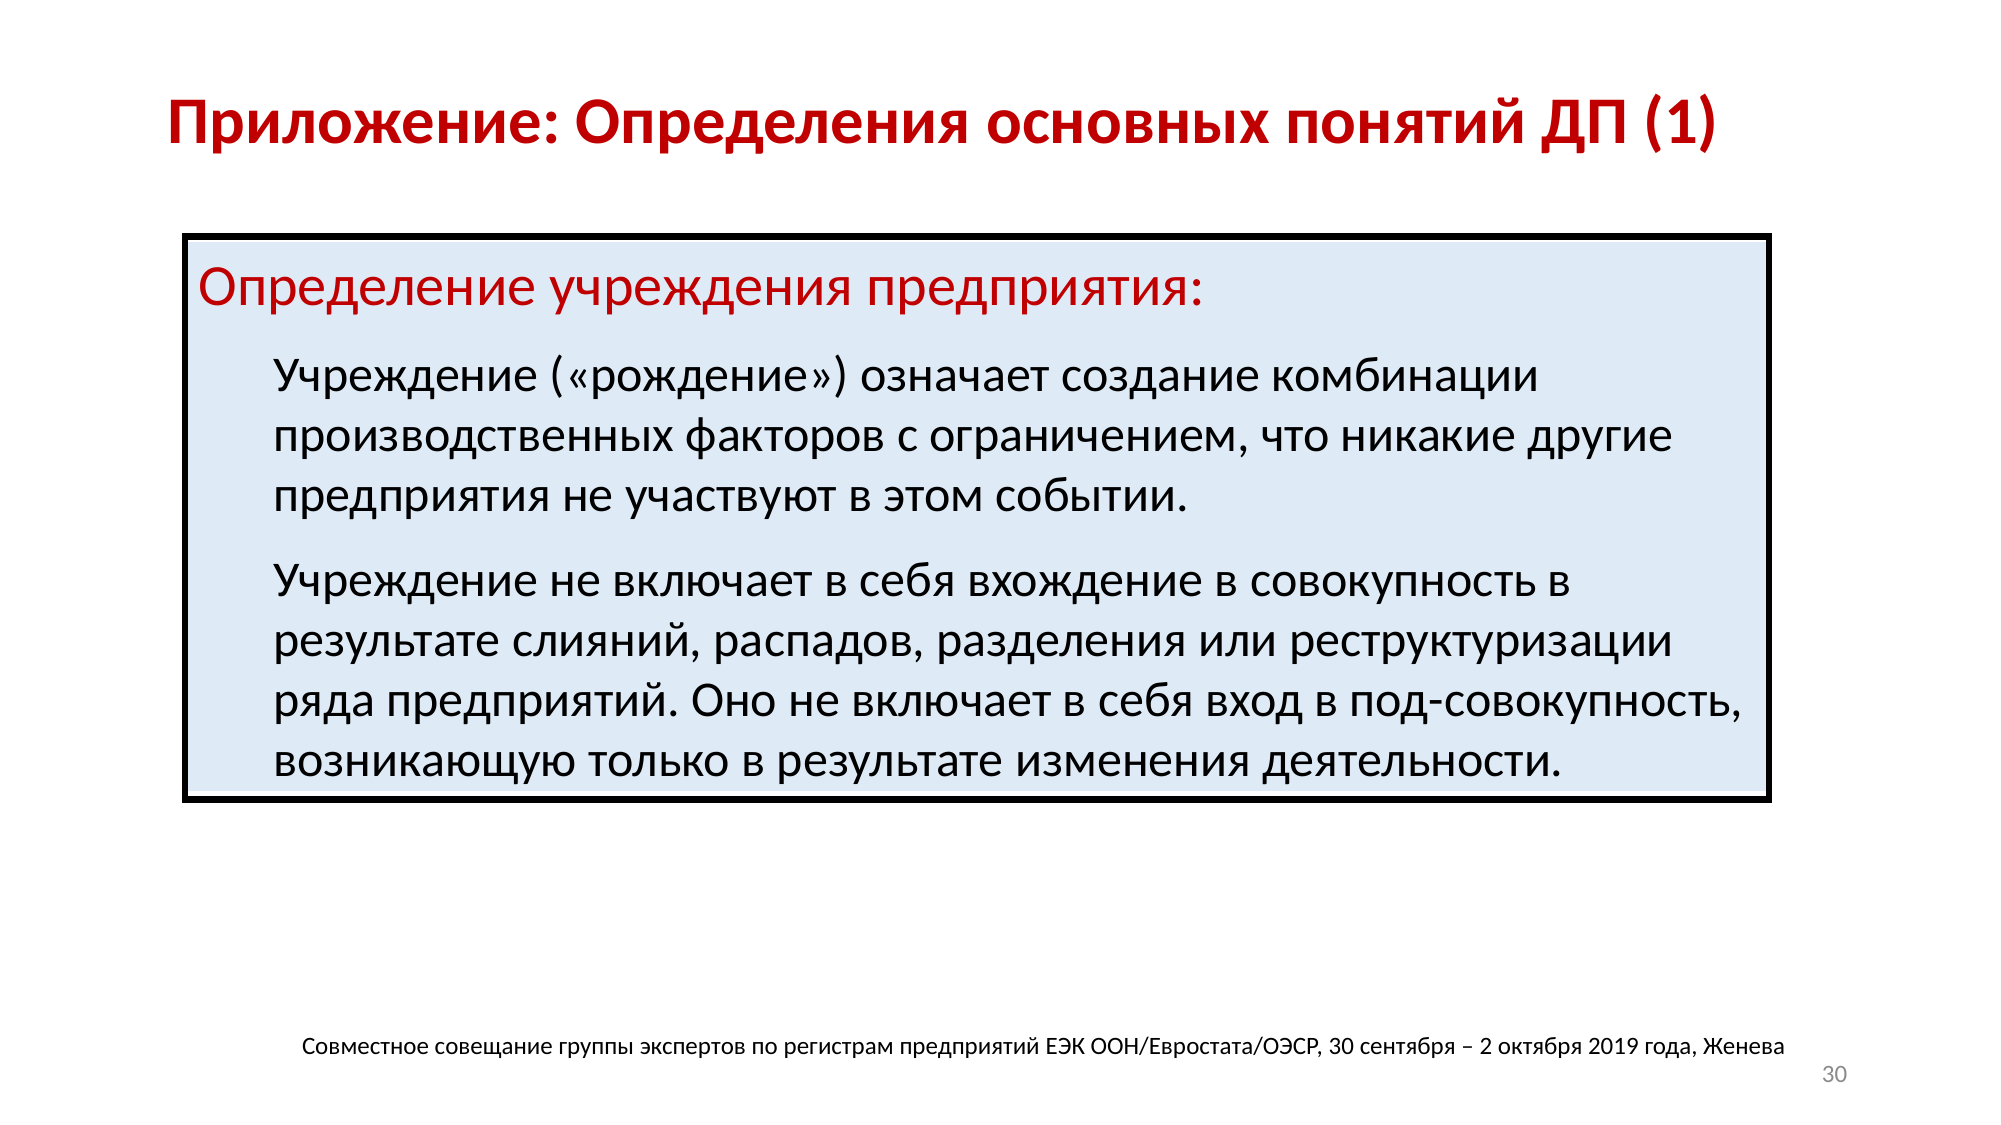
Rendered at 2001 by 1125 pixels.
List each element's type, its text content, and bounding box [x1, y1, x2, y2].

text_box Приложение: Определения основных понятий ДП (1) [152, 69, 1843, 165]
text_box [184, 235, 1770, 801]
footer Совместное совещание группы экспертов по регистрам предприятий ЕЭК ООН/Евростата/ОЭСР, 30 сентября – 2 октября 2019 года, Женева [137, 1014, 1953, 1075]
slide_number 30 [1412, 1075, 1863, 1103]
